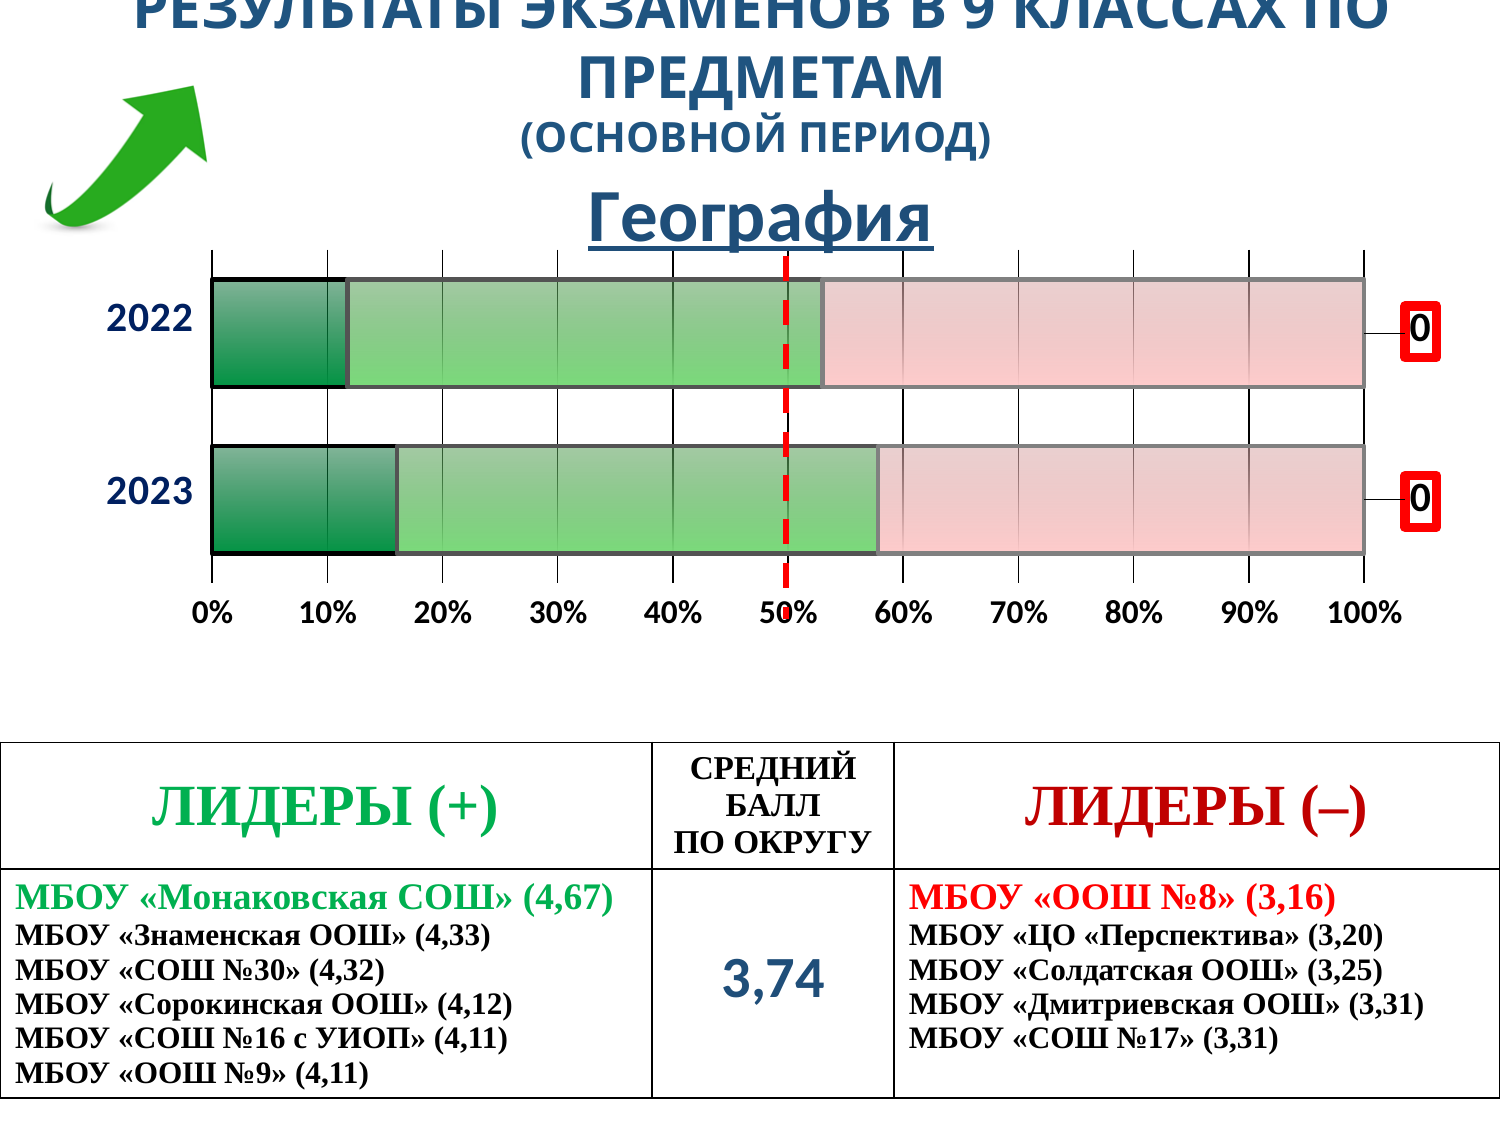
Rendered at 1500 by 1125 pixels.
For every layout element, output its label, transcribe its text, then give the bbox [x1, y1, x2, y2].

picture [17, 78, 216, 245]
table_header ЛИДЕРЫ (+) [1, 743, 651, 868]
table_header ЛИДЕРЫ (–) [895, 743, 1499, 868]
table_cell 3,74 [653, 870, 893, 1097]
chart [16, 159, 1484, 716]
table_header СРЕДНИЙ БАЛЛ ПО ОКРУГУ [653, 743, 893, 868]
table_cell МБОУ «ООШ №8» (3,16) МБОУ «ЦО «Перспектива» (3,20) МБОУ «Солдатская ООШ» (3,25) МБОУ «Дмитриевская ООШ» (3,31) МБОУ «СОШ №17» (3,31) [895, 870, 1499, 1097]
table_cell МБОУ «Монаковская СОШ» (4,67) МБОУ «Знаменская ООШ» (4,33) МБОУ «СОШ №30» (4,32) МБОУ «Сорокинская ООШ» (4,12) МБОУ «СОШ №16 с УИОП» (4,11) МБОУ «ООШ №9» (4,11) [1, 870, 651, 1097]
text_box РЕЗУЛЬТАТЫ ЭКЗАМЕНОВ В 9 КЛАССАХ ПО ПРЕДМЕТАМ (ОСНОВНОЙ ПЕРИОД) [23, 14, 1500, 116]
